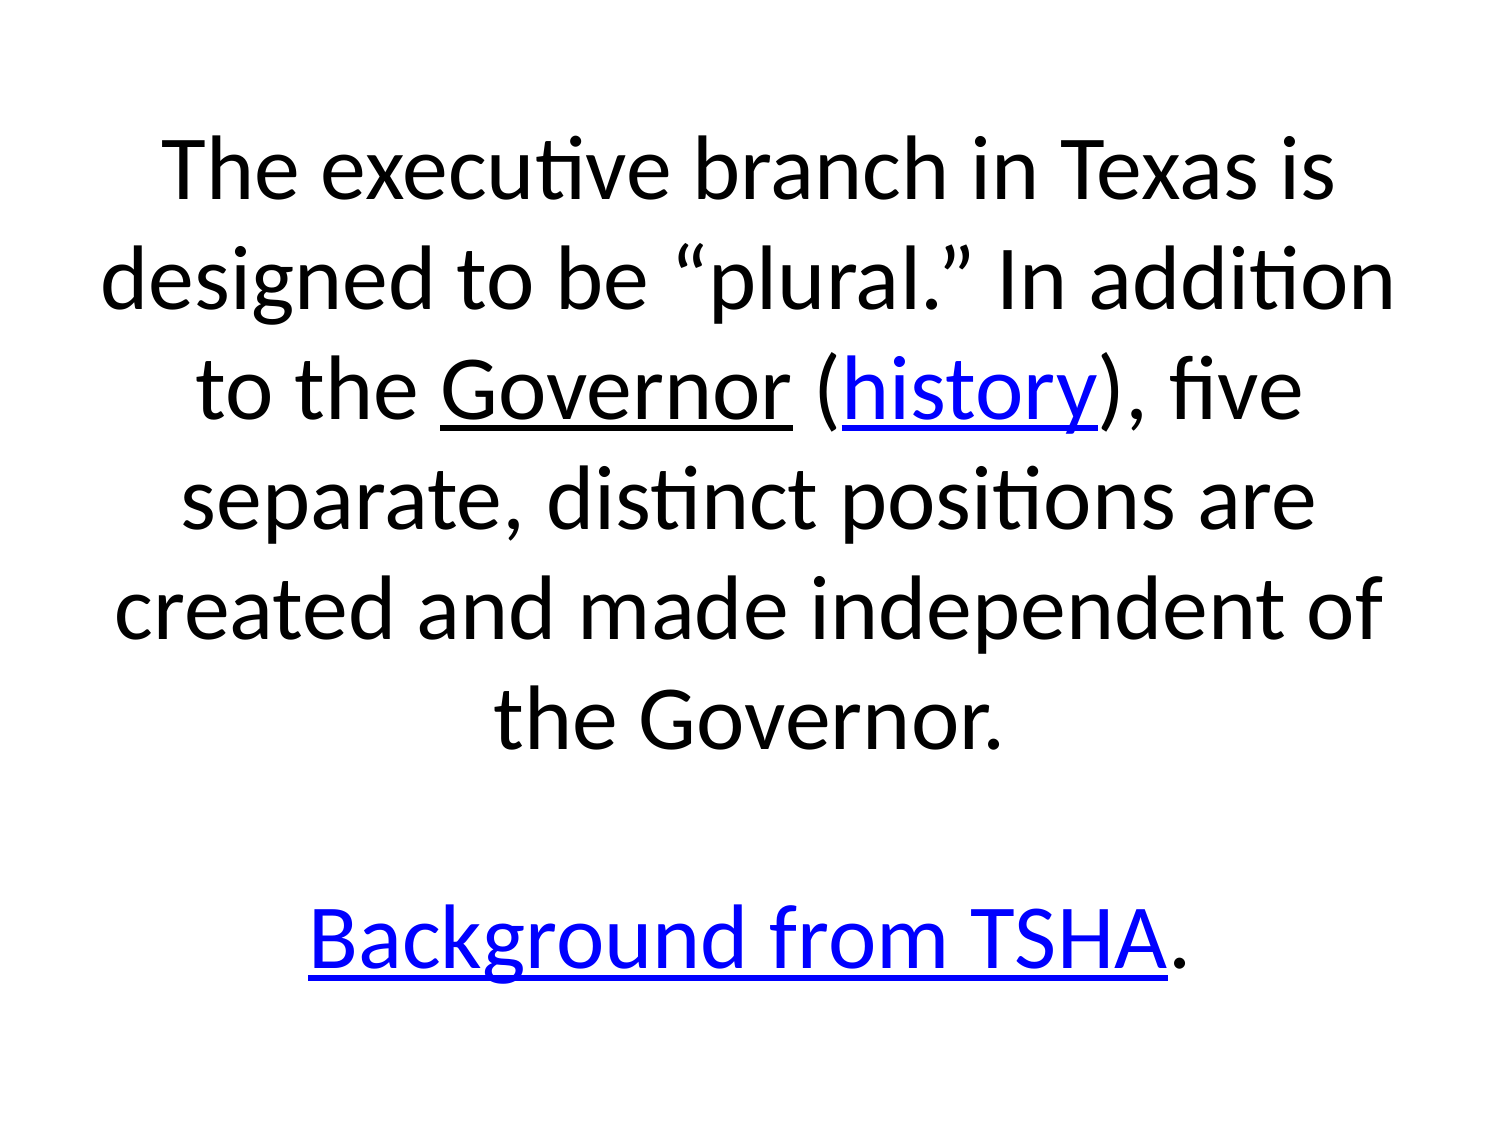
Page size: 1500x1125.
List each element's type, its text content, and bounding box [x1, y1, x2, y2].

title The executive branch in Texas is designed to be “plural.” In addition to the Governor (history), five separate, distinct positions are created and made independent of the Governor. Background from TSHA. [74, 44, 1426, 1051]
